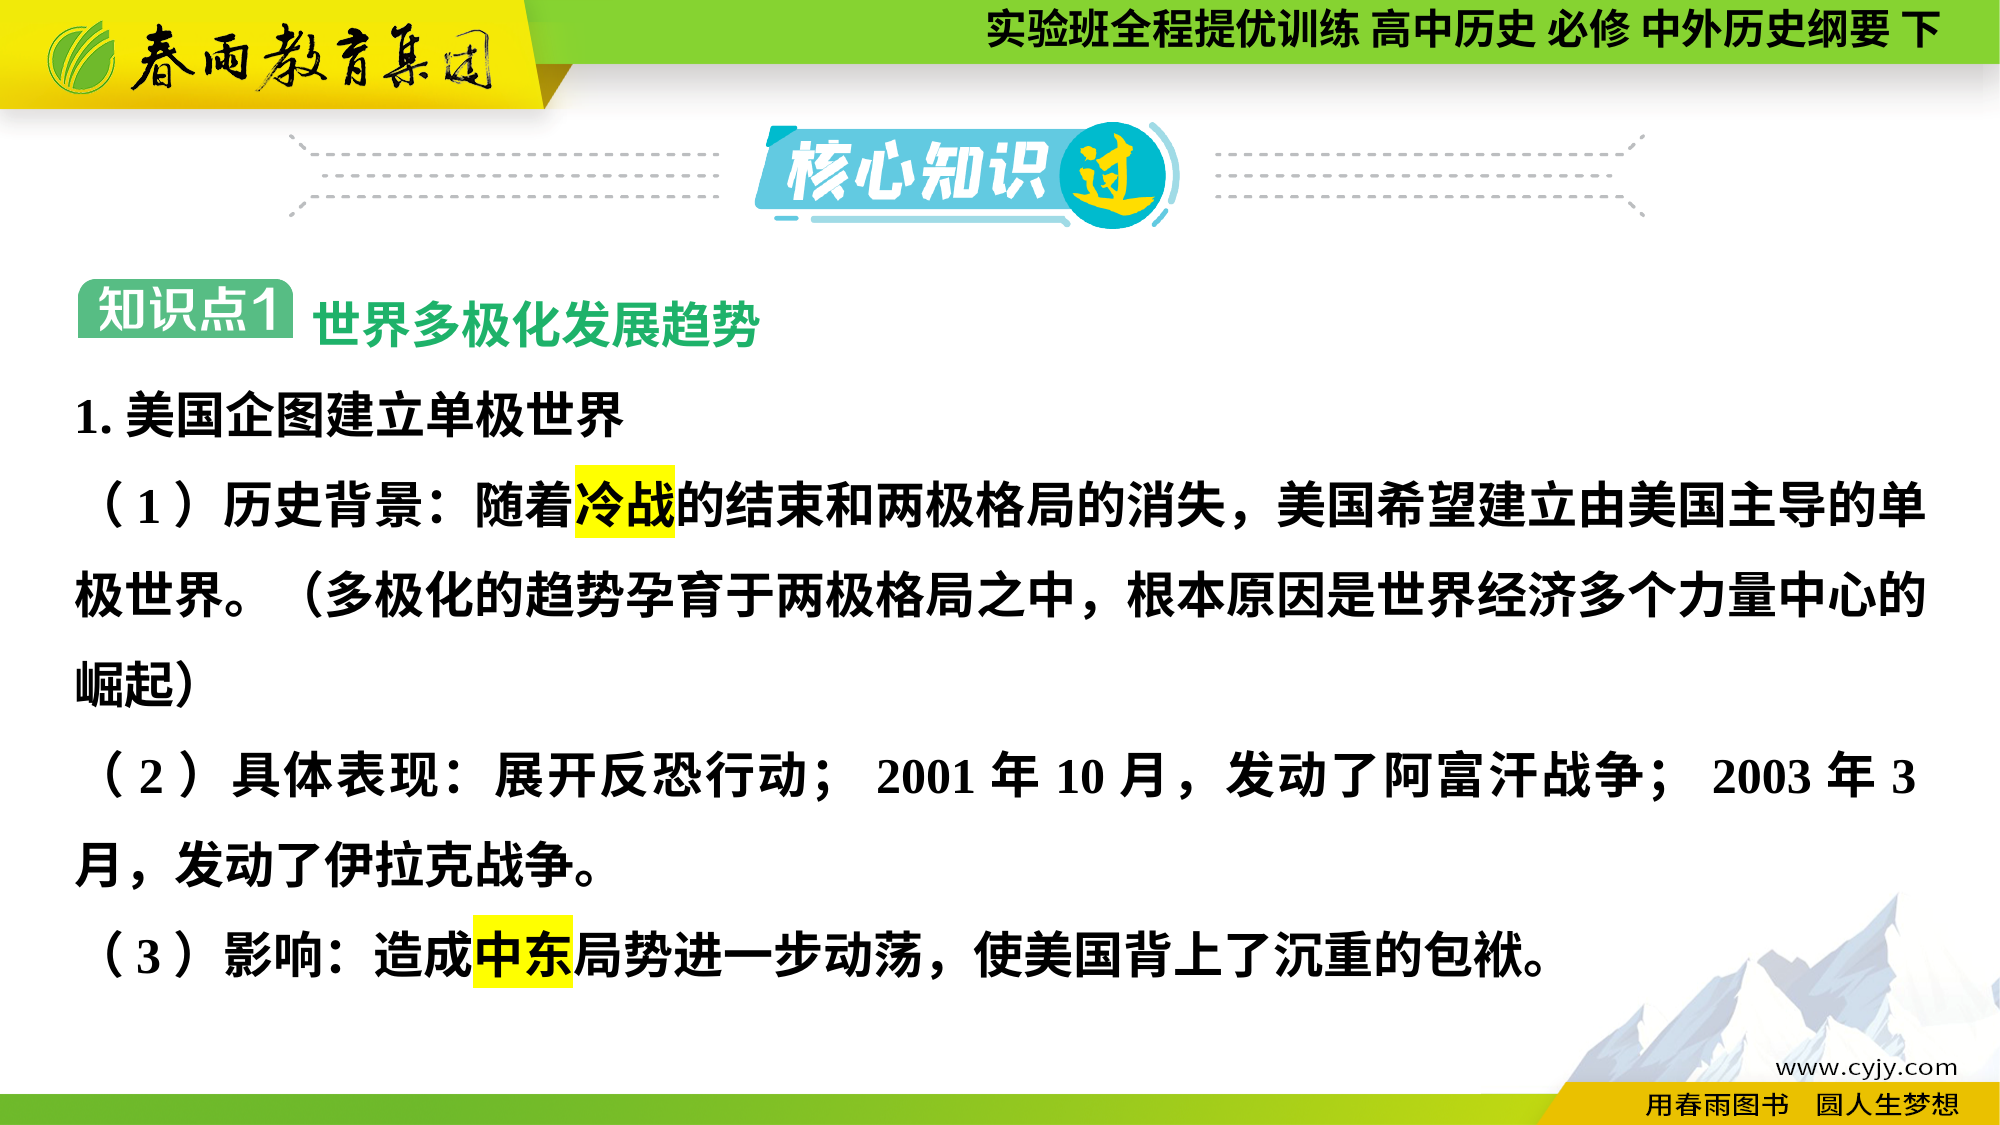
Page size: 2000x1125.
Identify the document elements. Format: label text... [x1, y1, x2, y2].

list 世界多极化发展趋势 1.美国企图建立单极世界 （1）历史背景：随着冷战的结束和两极格局的消失，美国希望建立由美国主导的单极世界。（多极化的趋势孕育于两极格局之中，根本原因是世界经济多个力量中心的崛起） （2）具体表现：展开反恐行动；2001年10月，发动了阿富汗战争；2003年3月，发动了伊拉克战争。 （3）影响：造成中东局势进一步动荡，使美国背上了沉重的包袱。 [59, 255, 1944, 987]
picture [0, 0, 2000, 1125]
